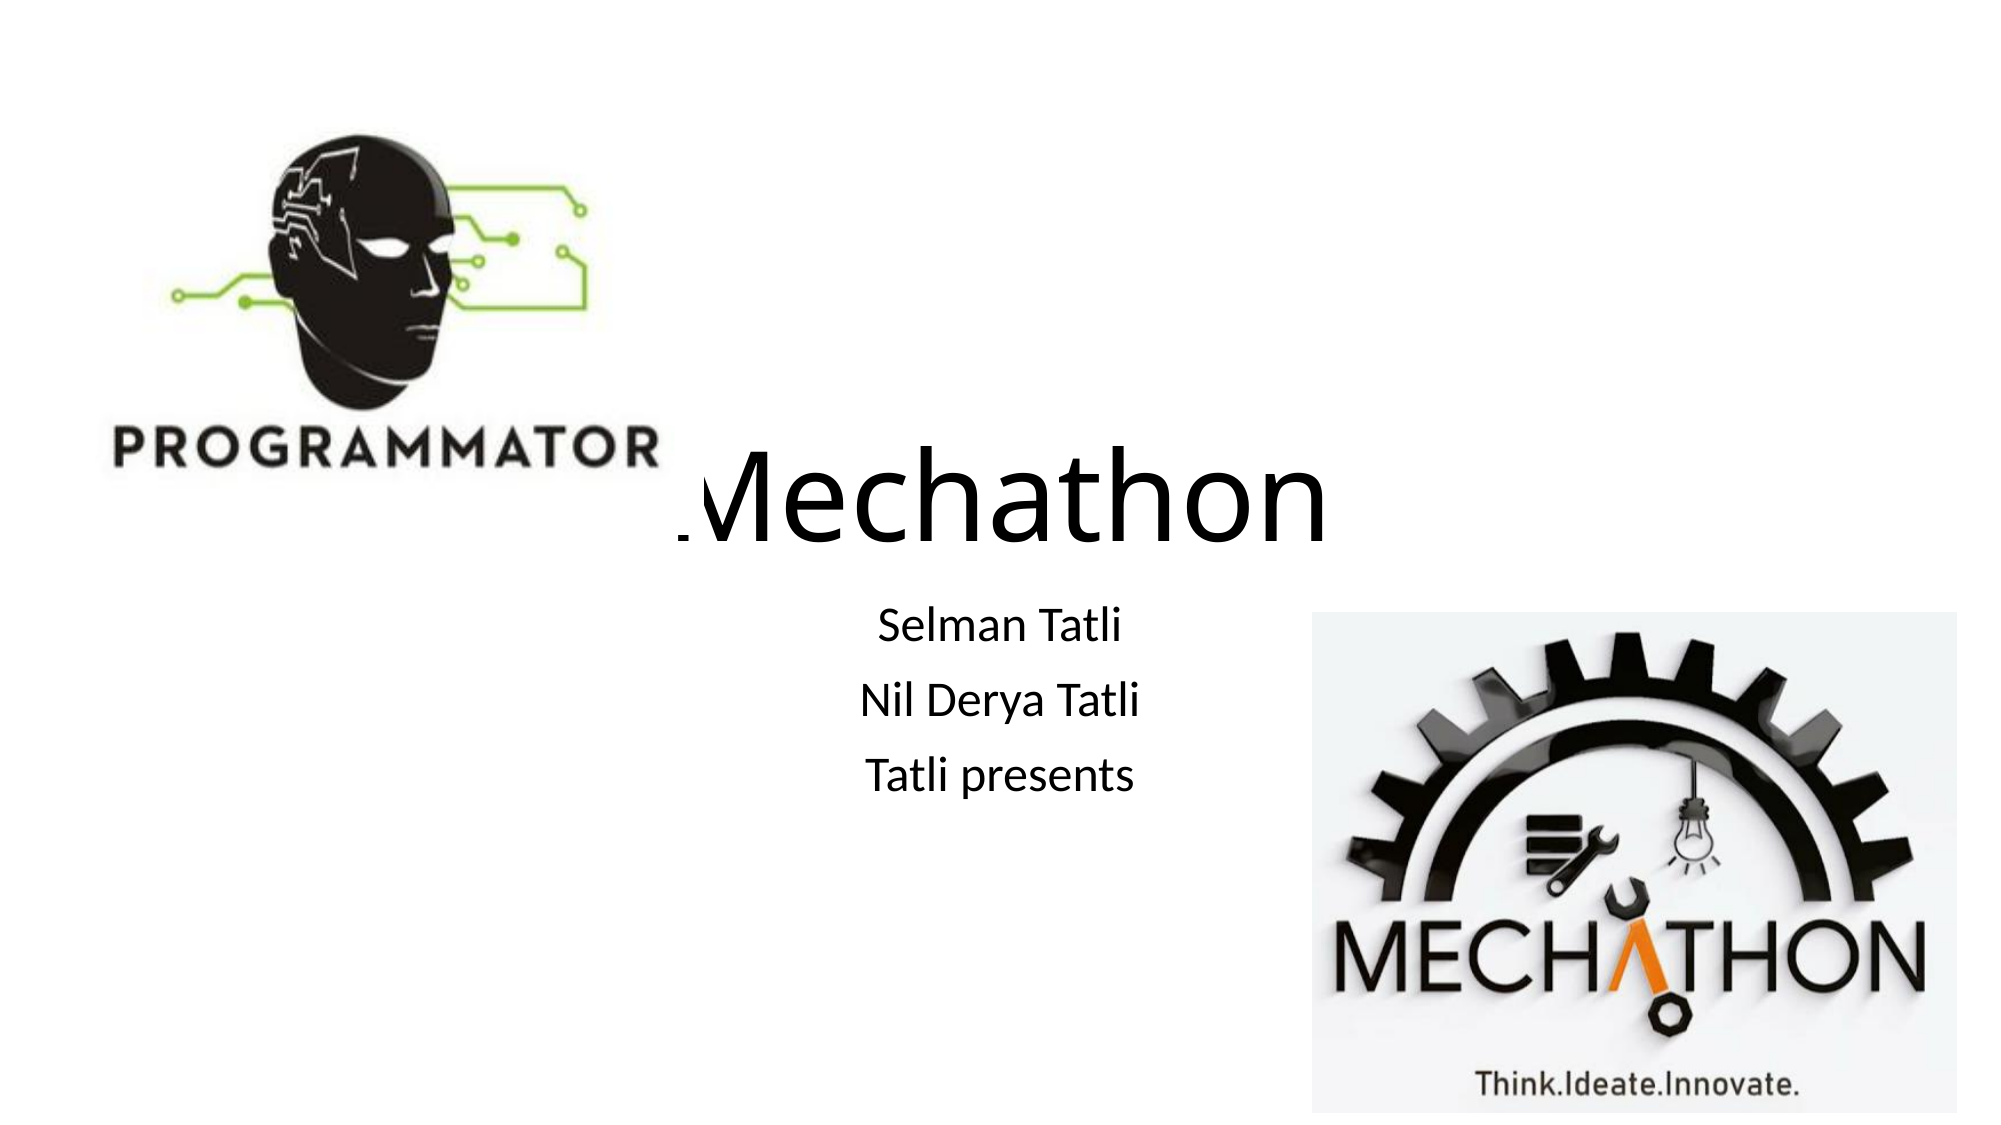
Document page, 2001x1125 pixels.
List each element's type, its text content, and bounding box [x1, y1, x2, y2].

picture [1311, 612, 1957, 1113]
title Mechathon [249, 184, 1750, 576]
subtitle Selman Tatli Nil Derya Tatli Tatli presents [249, 590, 1750, 863]
picture [81, 81, 704, 535]
